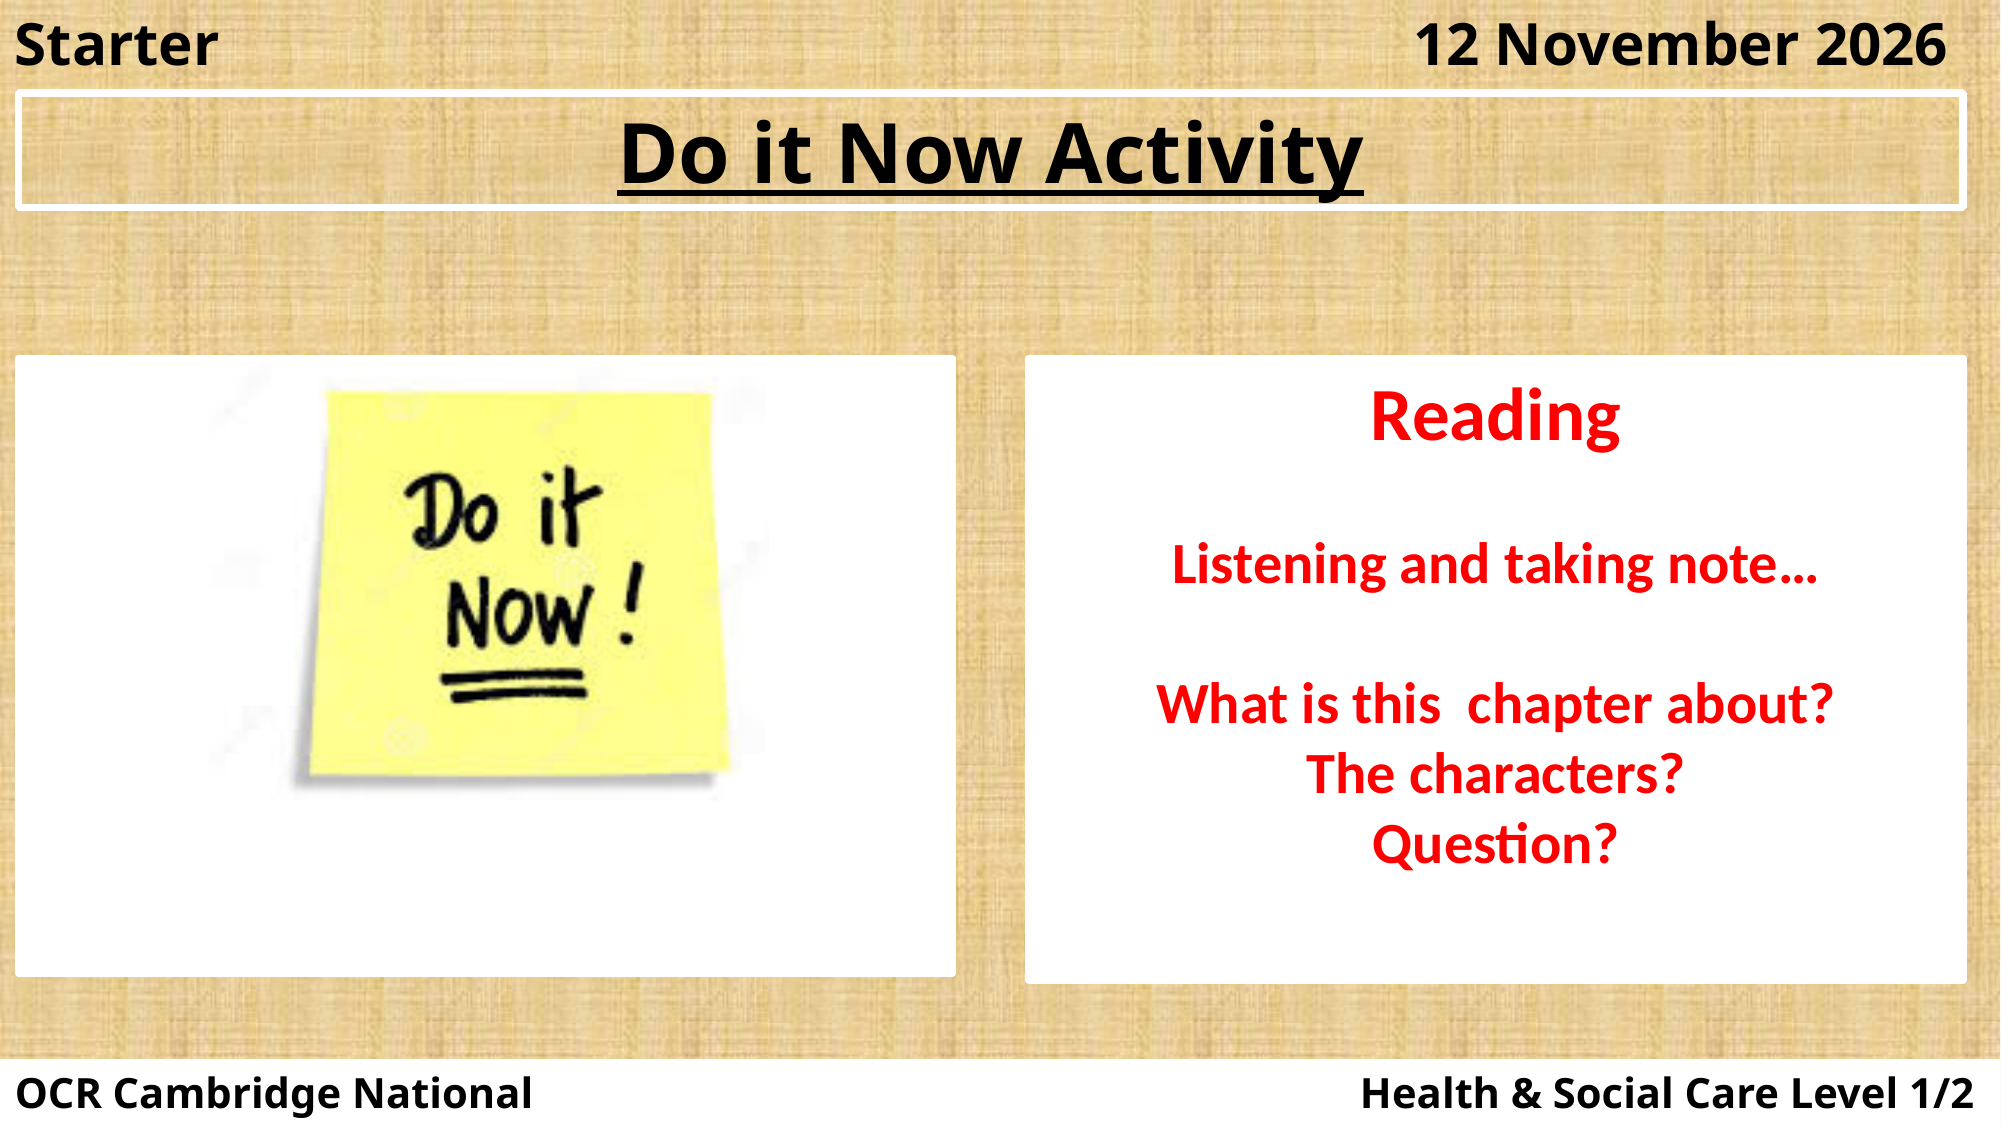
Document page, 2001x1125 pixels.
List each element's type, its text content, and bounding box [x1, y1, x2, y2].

text_box Reading Listening and taking note… What is this chapter about? The characters? Question? [1028, 358, 1964, 981]
text_box Health & Social Care Level 1/2 [873, 1059, 2000, 1125]
text_box [18, 358, 953, 974]
text_box Do it Now Activity [18, 93, 1964, 208]
text_box 22 September 2020 [1205, 0, 1964, 94]
text_box Starter [0, 0, 398, 85]
text_box OCR Cambridge National [0, 1059, 873, 1125]
picture [0, 0, 2001, 1125]
